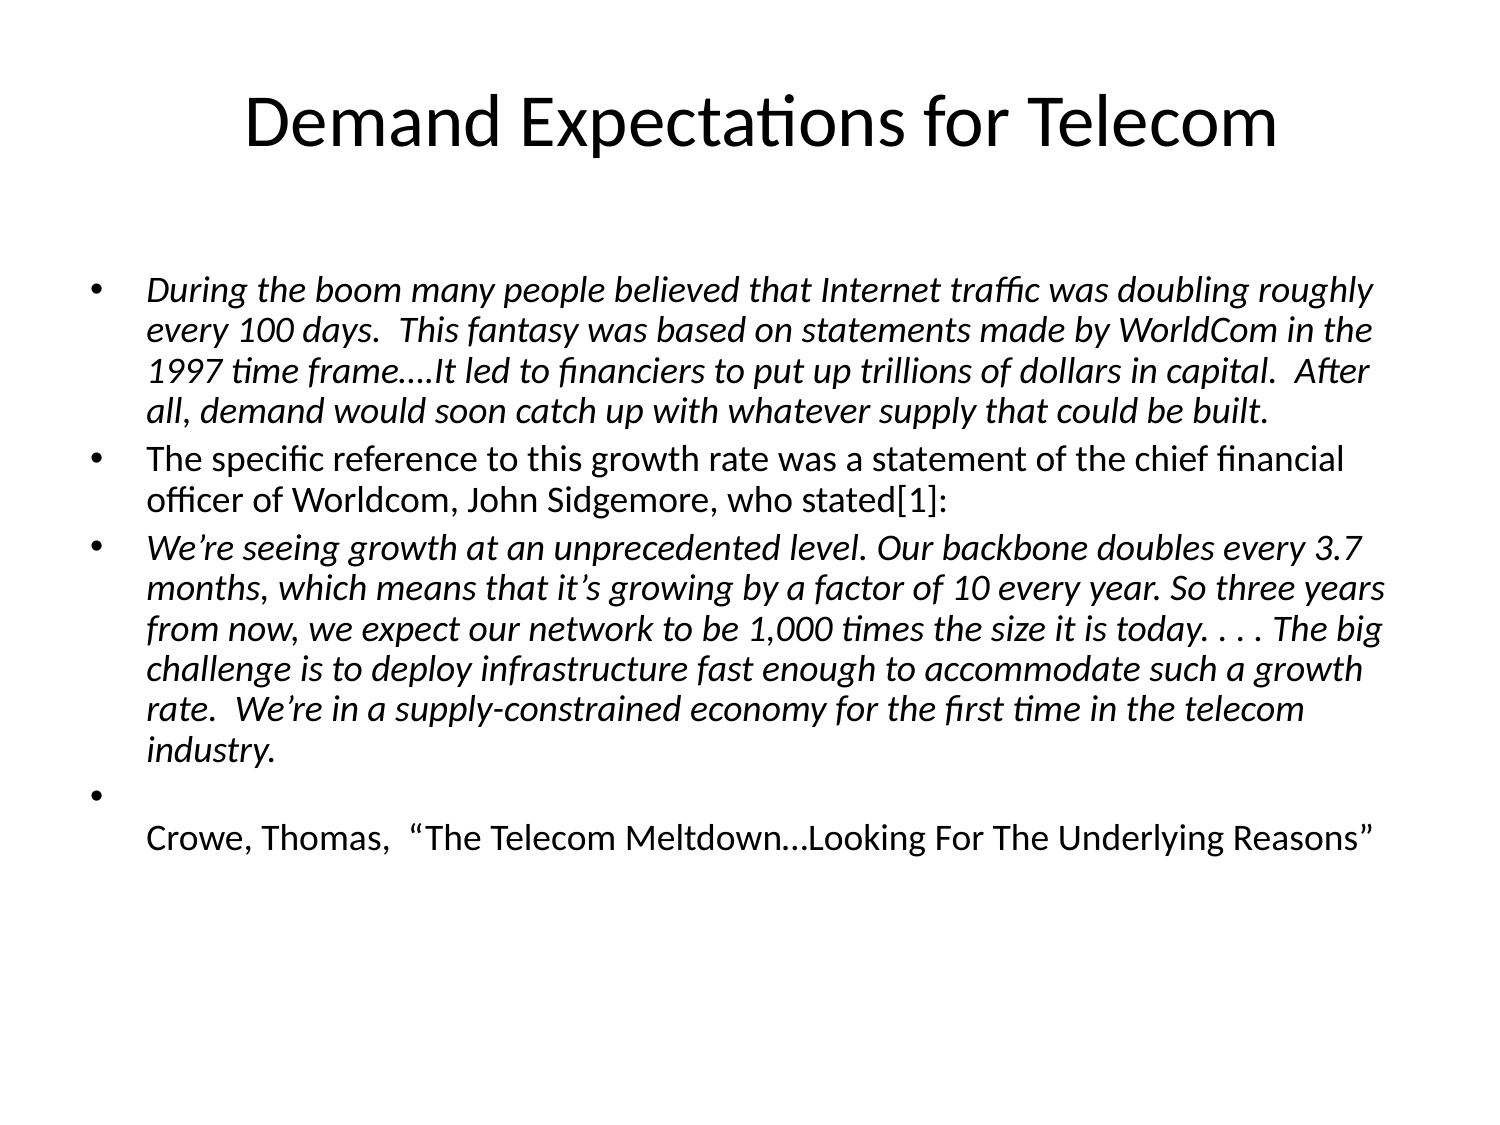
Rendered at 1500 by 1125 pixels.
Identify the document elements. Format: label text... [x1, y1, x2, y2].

list During the boom many people believed that Internet traffic was doubling roughly every 100 days. This fantasy was based on statements made by WorldCom in the 1997 time frame….It led to financiers to put up trillions of dollars in capital. After all, demand would soon catch up with whatever supply that could be built. The specific reference to this growth rate was a statement of the chief financial officer of Worldcom, John Sidgemore, who stated[1]: We’re seeing growth at an unprecedented level. Our backbone doubles every 3.7 months, which means that it’s growing by a factor of 10 every year. So three years from now, we expect our network to be 1,000 times the size it is today. . . . The big challenge is to deploy infrastructure fast enough to accommodate such a growth rate. We’re in a supply-constrained economy for the first time in the telecom industry. Crowe, Thomas, “The Telecom Meltdown…Looking For The Underlying Reasons” [75, 262, 1425, 1005]
title Demand Expectations for Telecom [99, 45, 1425, 188]
